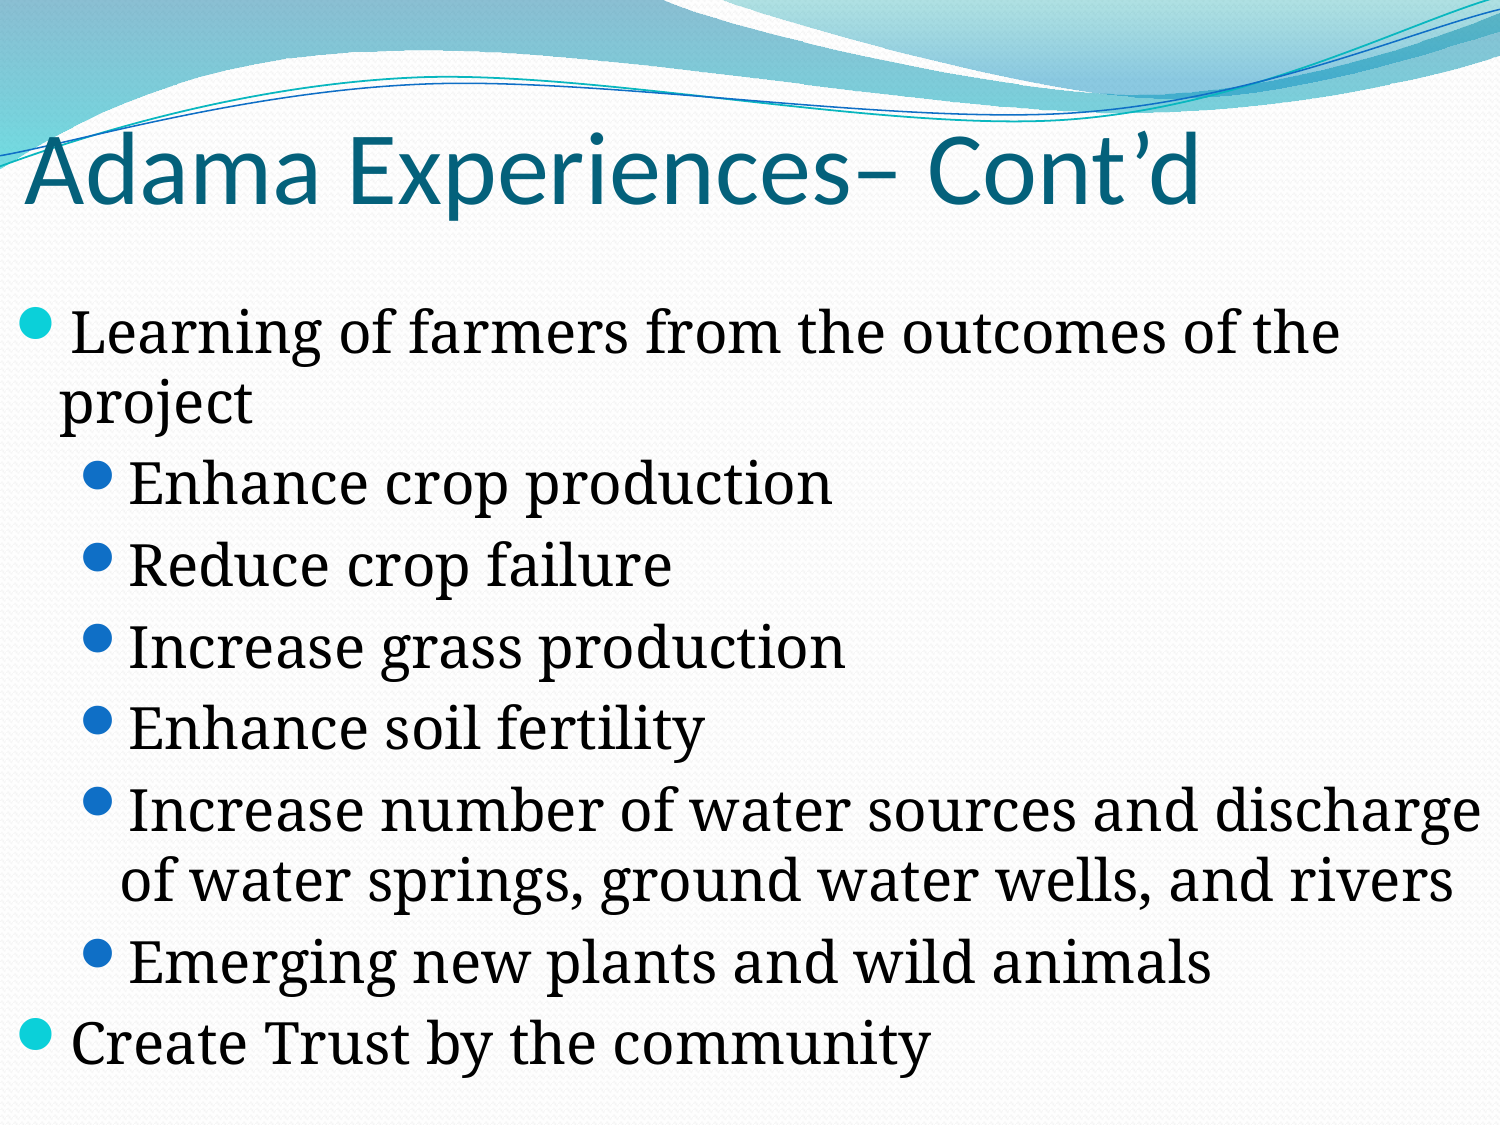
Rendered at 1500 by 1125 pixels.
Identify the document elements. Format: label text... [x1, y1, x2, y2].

list Learning of farmers from the outcomes of the project Enhance crop production Reduce crop failure Increase grass production Enhance soil fertility Increase number of water sources and discharge of water springs, ground water wells, and rivers Emerging new plants and wild animals Create Trust by the community [0, 287, 1500, 1125]
title Adama Experiences– Cont’d [24, 37, 1438, 225]
